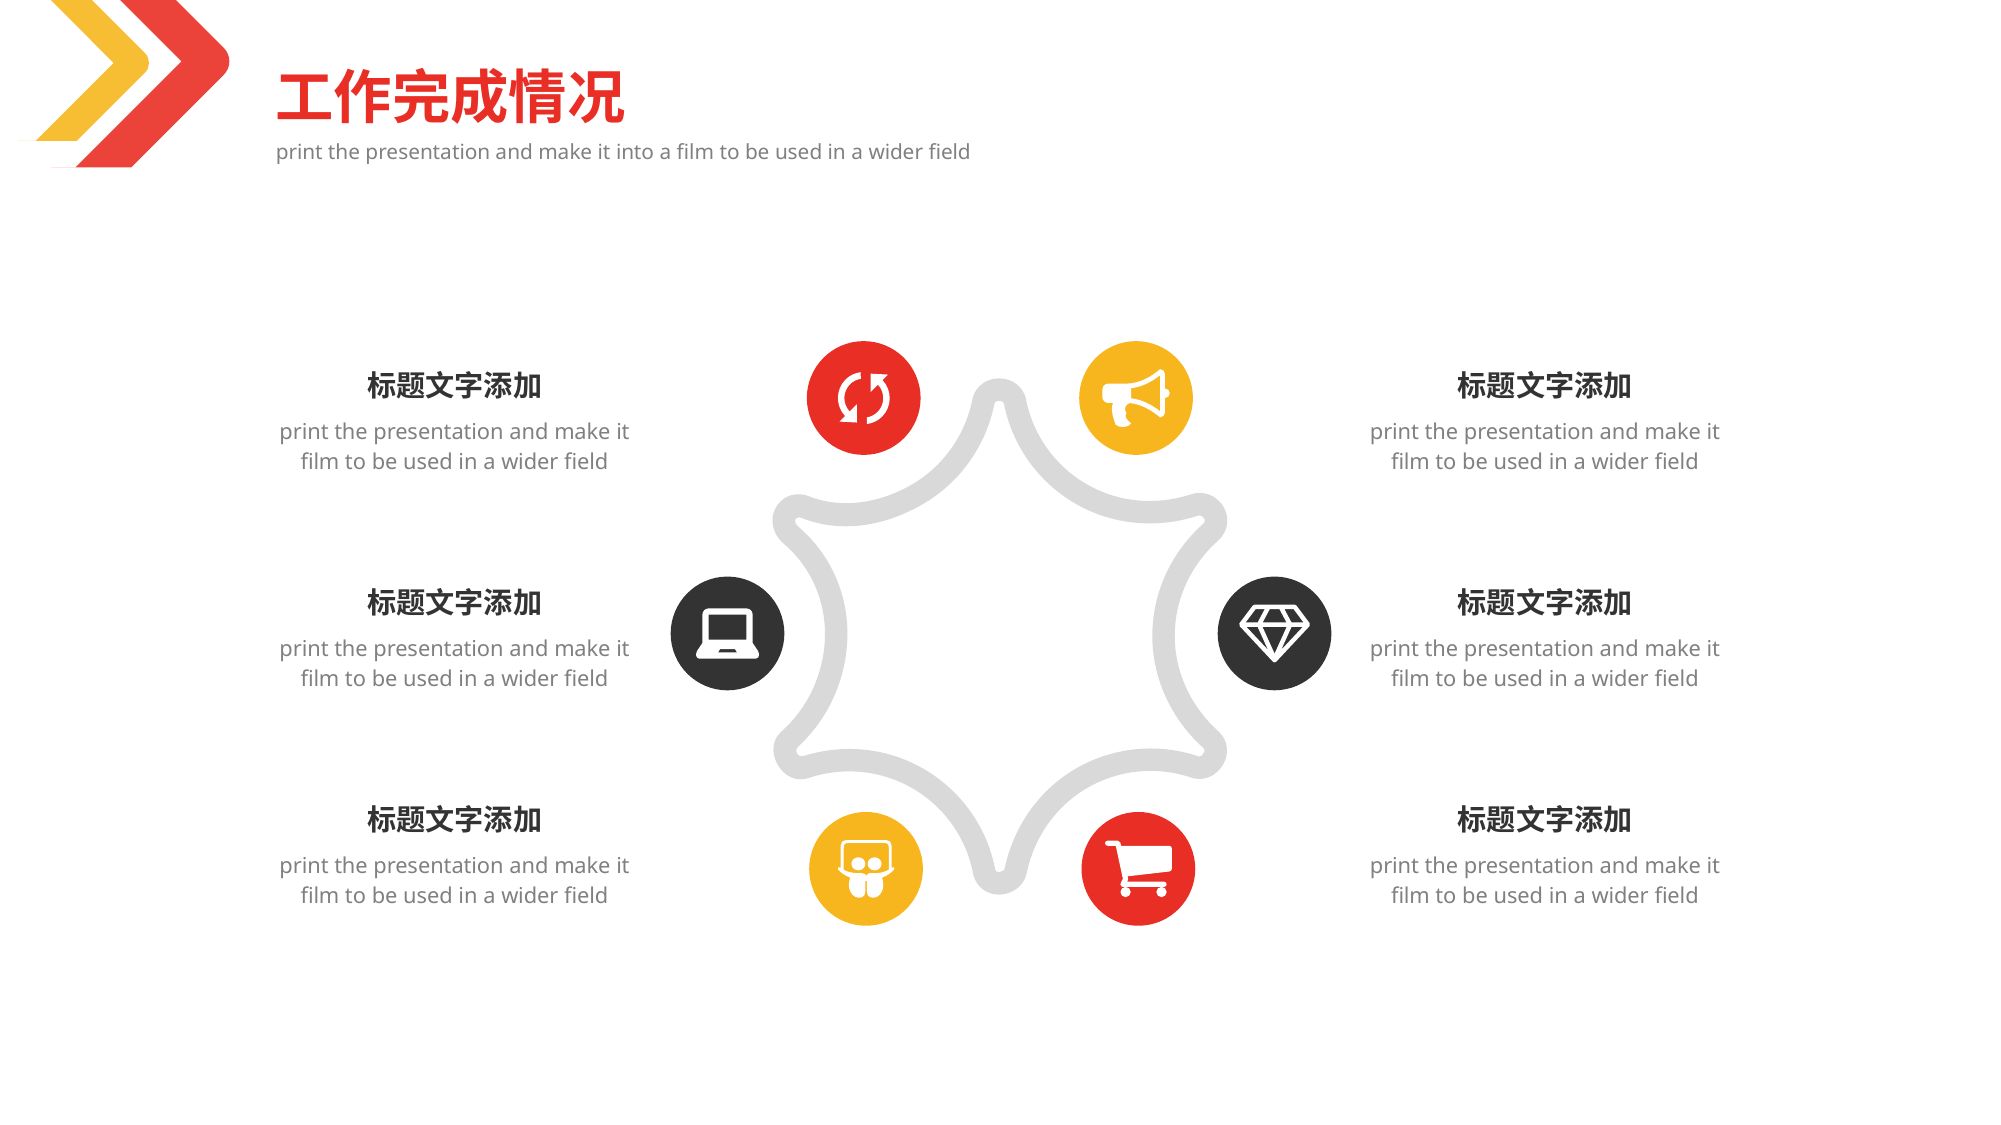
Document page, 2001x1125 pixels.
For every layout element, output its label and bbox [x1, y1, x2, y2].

text_box [244, 576, 666, 700]
text_box [244, 793, 666, 917]
text_box [1334, 360, 1756, 483]
text_box [1334, 576, 1756, 700]
text_box [670, 341, 1332, 926]
text_box [0, 0, 1169, 193]
text_box [1334, 793, 1756, 917]
text_box [244, 360, 666, 483]
